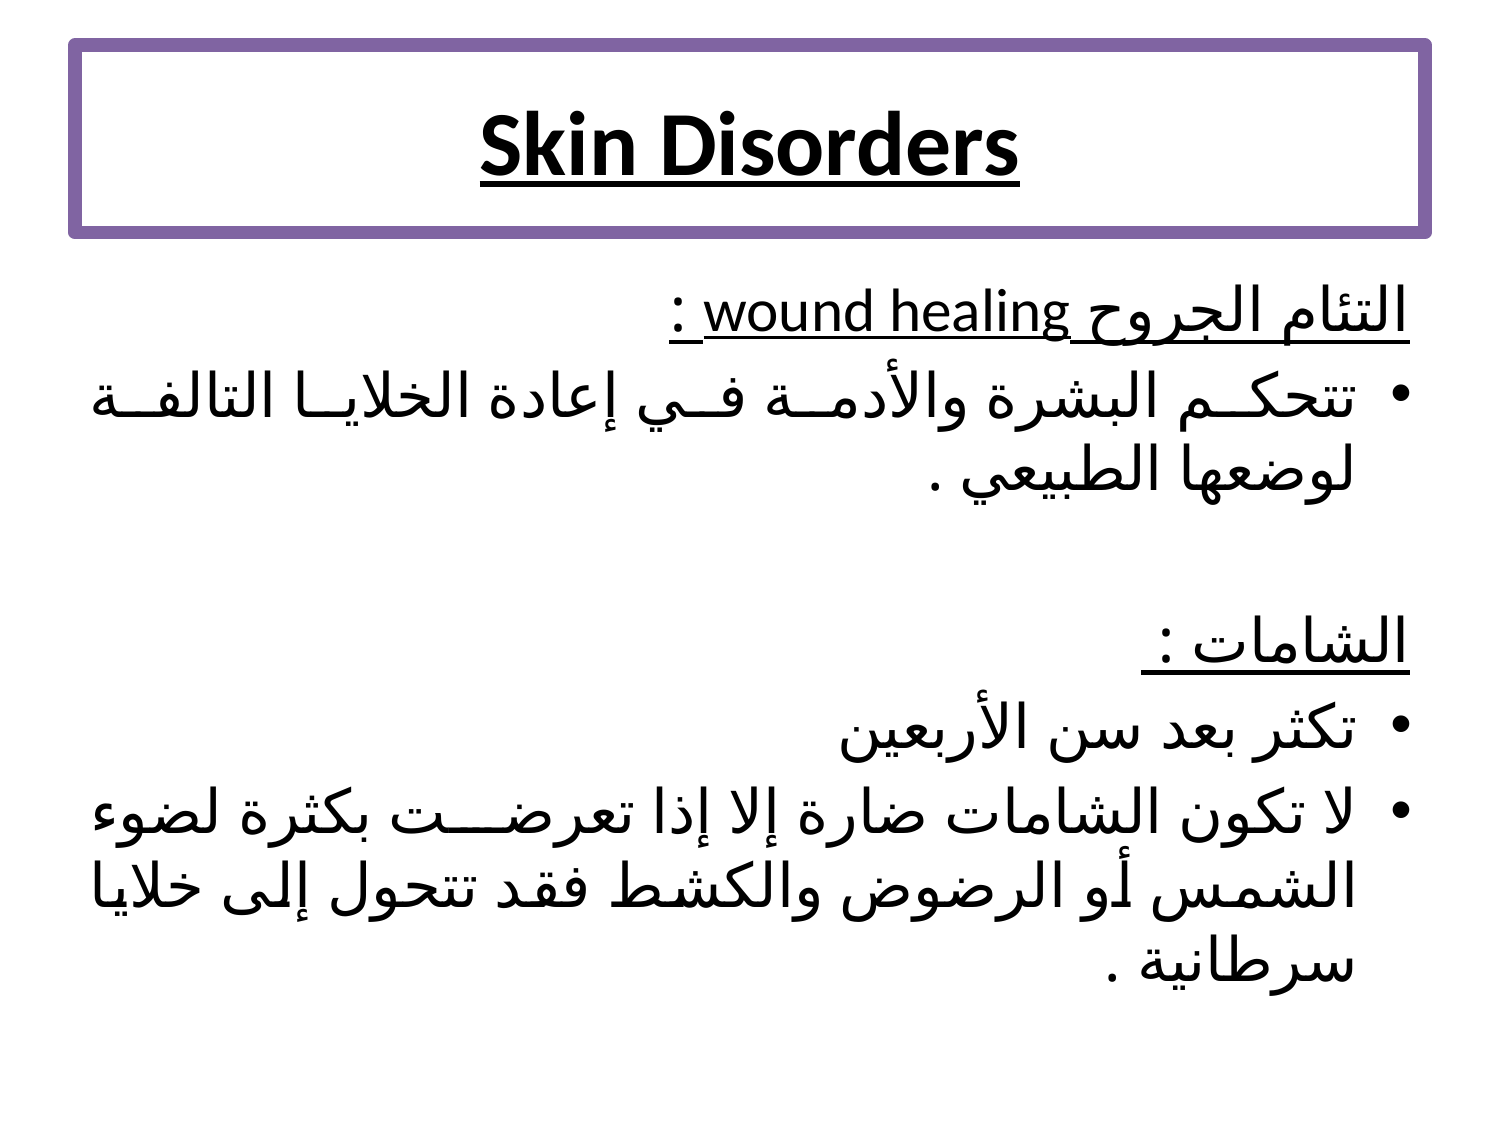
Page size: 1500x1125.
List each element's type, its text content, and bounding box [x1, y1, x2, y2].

list التئام الجروح wound healing : تتحكم البشرة والأدمة في إعادة الخلايا التالفة لوضعها الطبيعي . الشامات : تكثر بعد سن الأربعين لا تكون الشامات ضارة إلا إذا تعرضت بكثرة لضوء الشمس أو الرضوض والكشط فقد تتحول إلى خلايا سرطانية . [75, 262, 1425, 1005]
title Skin Disorders [75, 45, 1425, 233]
